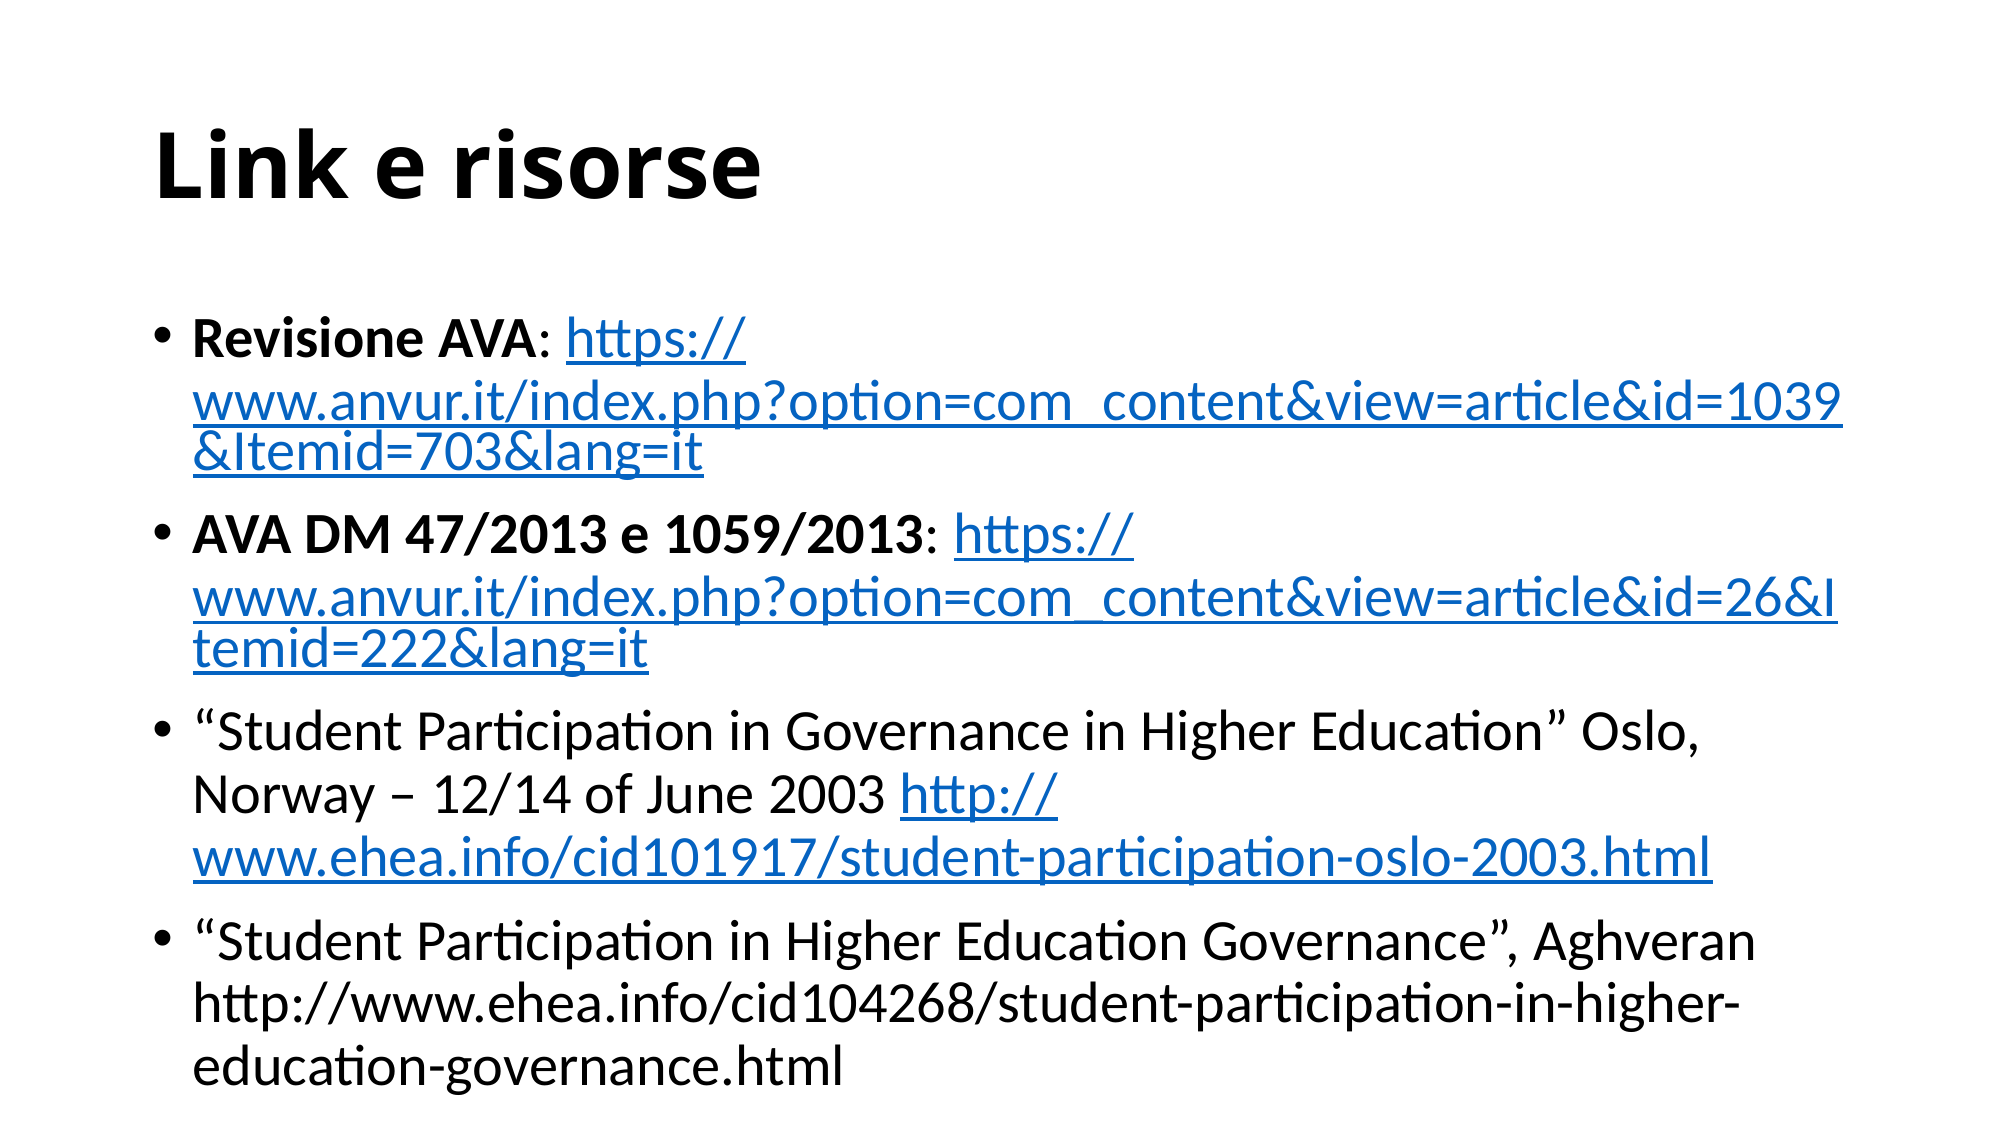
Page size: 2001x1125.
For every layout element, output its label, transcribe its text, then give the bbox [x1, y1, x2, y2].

title Link e risorse [137, 59, 1863, 278]
list Revisione AVA: https://www.anvur.it/index.php?option=com_content&view=article&id=1039&Itemid=703&lang=it AVA DM 47/2013 e 1059/2013: https://www.anvur.it/index.php?option=com_content&view=article&id=26&Itemid=222&lang=it “Student Participation in Governance in Higher Education” Oslo, Norway – 12/14 of June 2003 http://www.ehea.info/cid101917/student-participation-oslo-2003.html “Student Participation in Higher Education Governance”, Aghveran http://www.ehea.info/cid104268/student-participation-in-higher-education-governance.html [137, 299, 1863, 1014]
